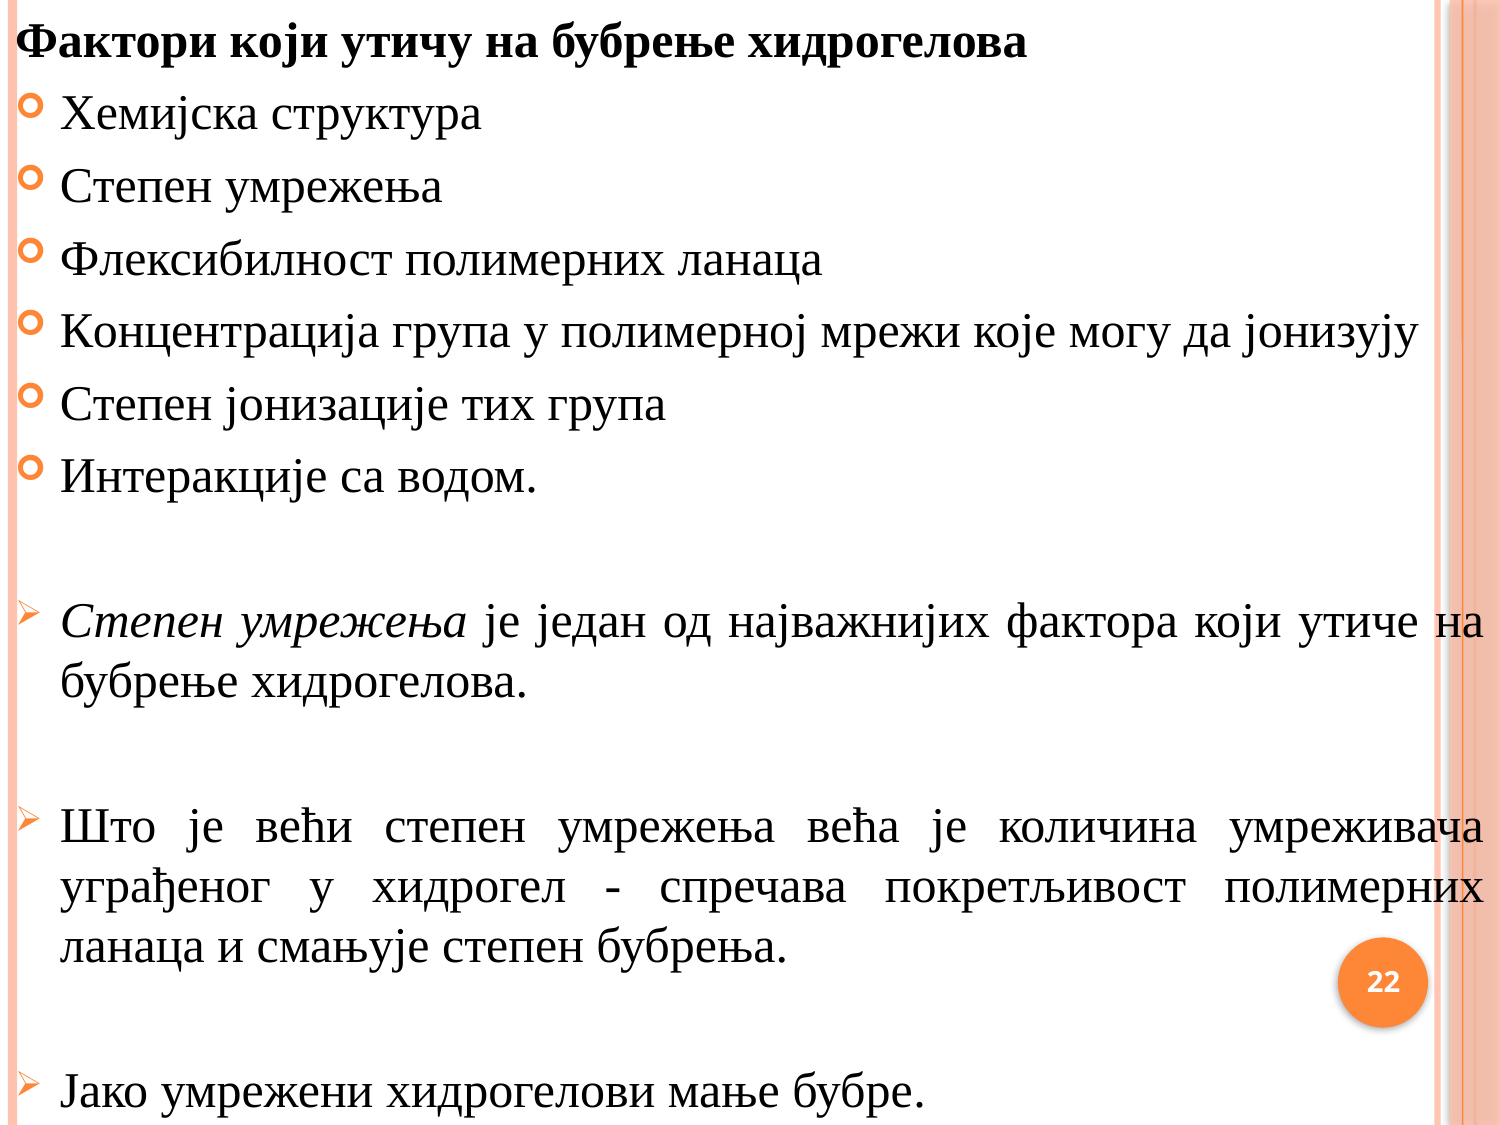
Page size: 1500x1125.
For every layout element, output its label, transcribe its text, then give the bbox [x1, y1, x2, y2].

list Фактори који утичу на бубрење хидрогелова Хемијска структура Степен умрежења Флексибилност полимерних ланаца Концентрација група у полимерној мрежи које могу да јонизују Степен јонизације тих група Интеракције са водом. Степен умрежења је један од најважнијих фактора који утиче на бубрење хидрогелова. Што је већи степен умрежења већа је количина умреживача уграђеног у хидрогел - спречава покретљивост полимерних ланаца и смањује степен бубрења. Јако умрежени хидрогелови мање бубре. [0, 0, 1500, 1125]
